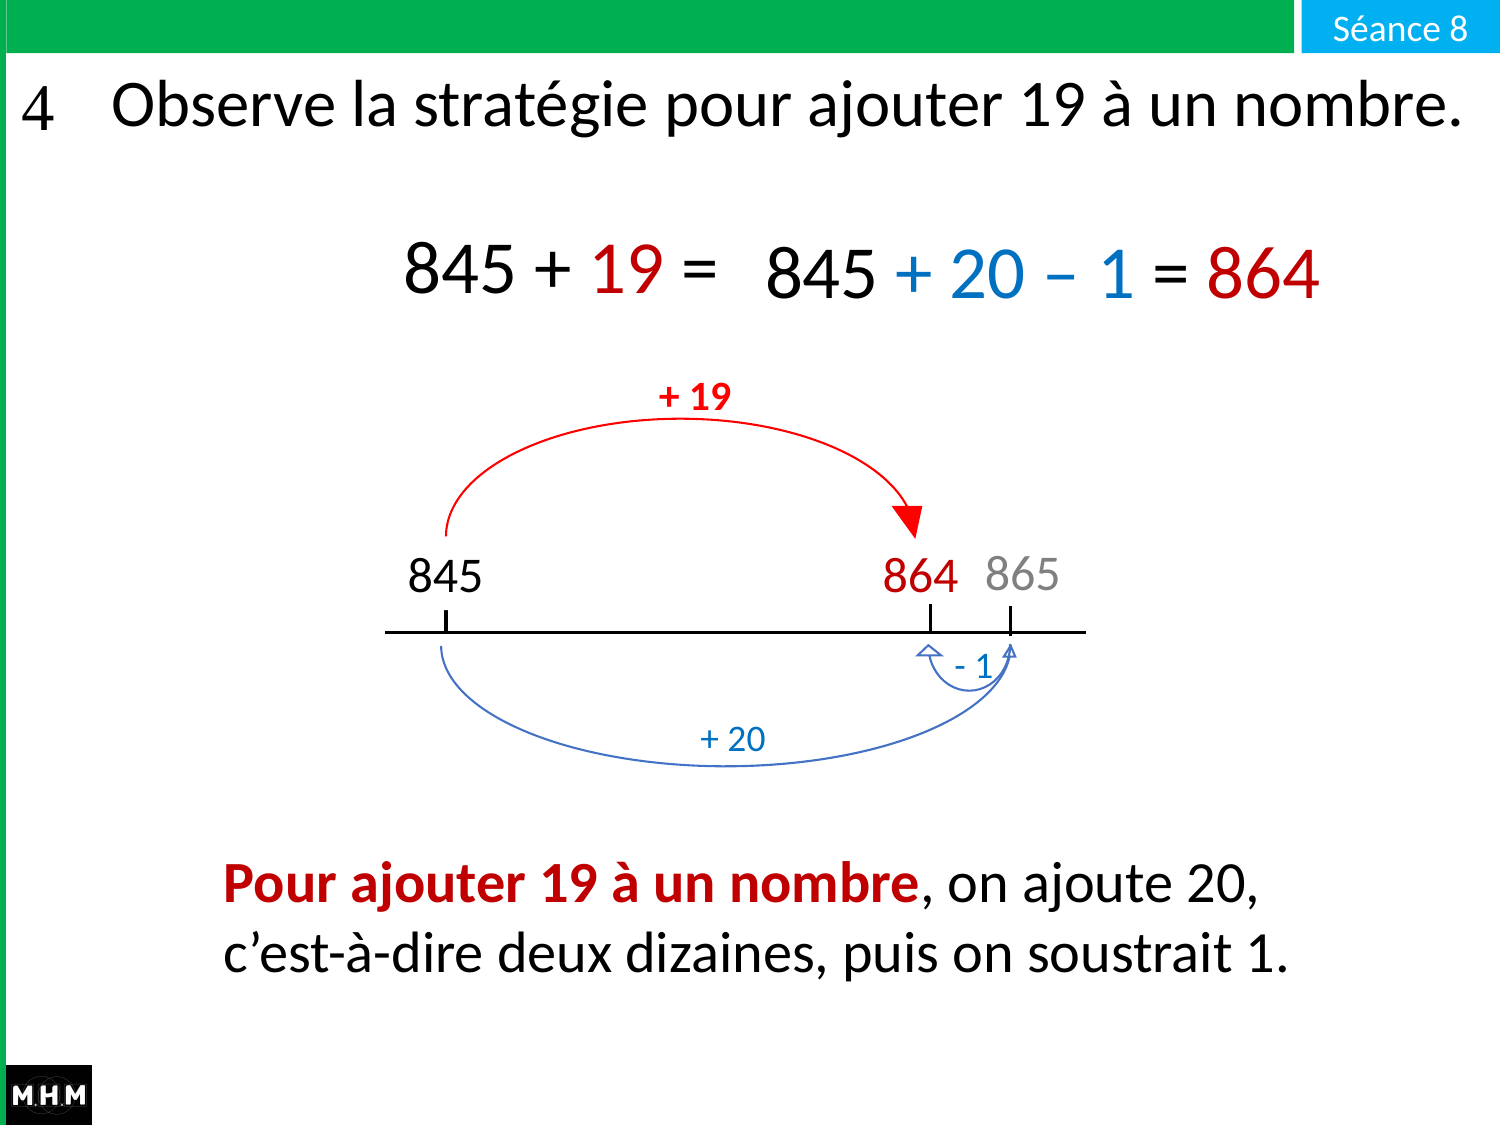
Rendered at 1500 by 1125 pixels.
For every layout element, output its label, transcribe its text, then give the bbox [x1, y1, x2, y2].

text_box [915, 643, 939, 678]
text_box 845 + 19 = [388, 211, 750, 316]
text_box [761, 425, 923, 539]
text_box [444, 419, 643, 537]
text_box + 19 [643, 361, 767, 427]
text_box 845 [392, 535, 500, 611]
picture [6, 1065, 92, 1125]
text_box 845 + 20 – 1 = 864 [749, 210, 1402, 313]
text_box - 1 [939, 634, 1017, 694]
text_box + 20 [610, 706, 825, 766]
title Observe la stratégie pour ajouter 19 à un nombre. [96, 60, 1489, 150]
text_box Pour ajouter 19 à un nombre, on ajoute 20, c’est-à-dire deux dizaines, puis on soustrait 1. [209, 836, 1317, 992]
text_box 865 [970, 533, 1120, 609]
text_box [440, 645, 610, 757]
text_box 864 [867, 535, 975, 611]
text_box [825, 694, 989, 760]
